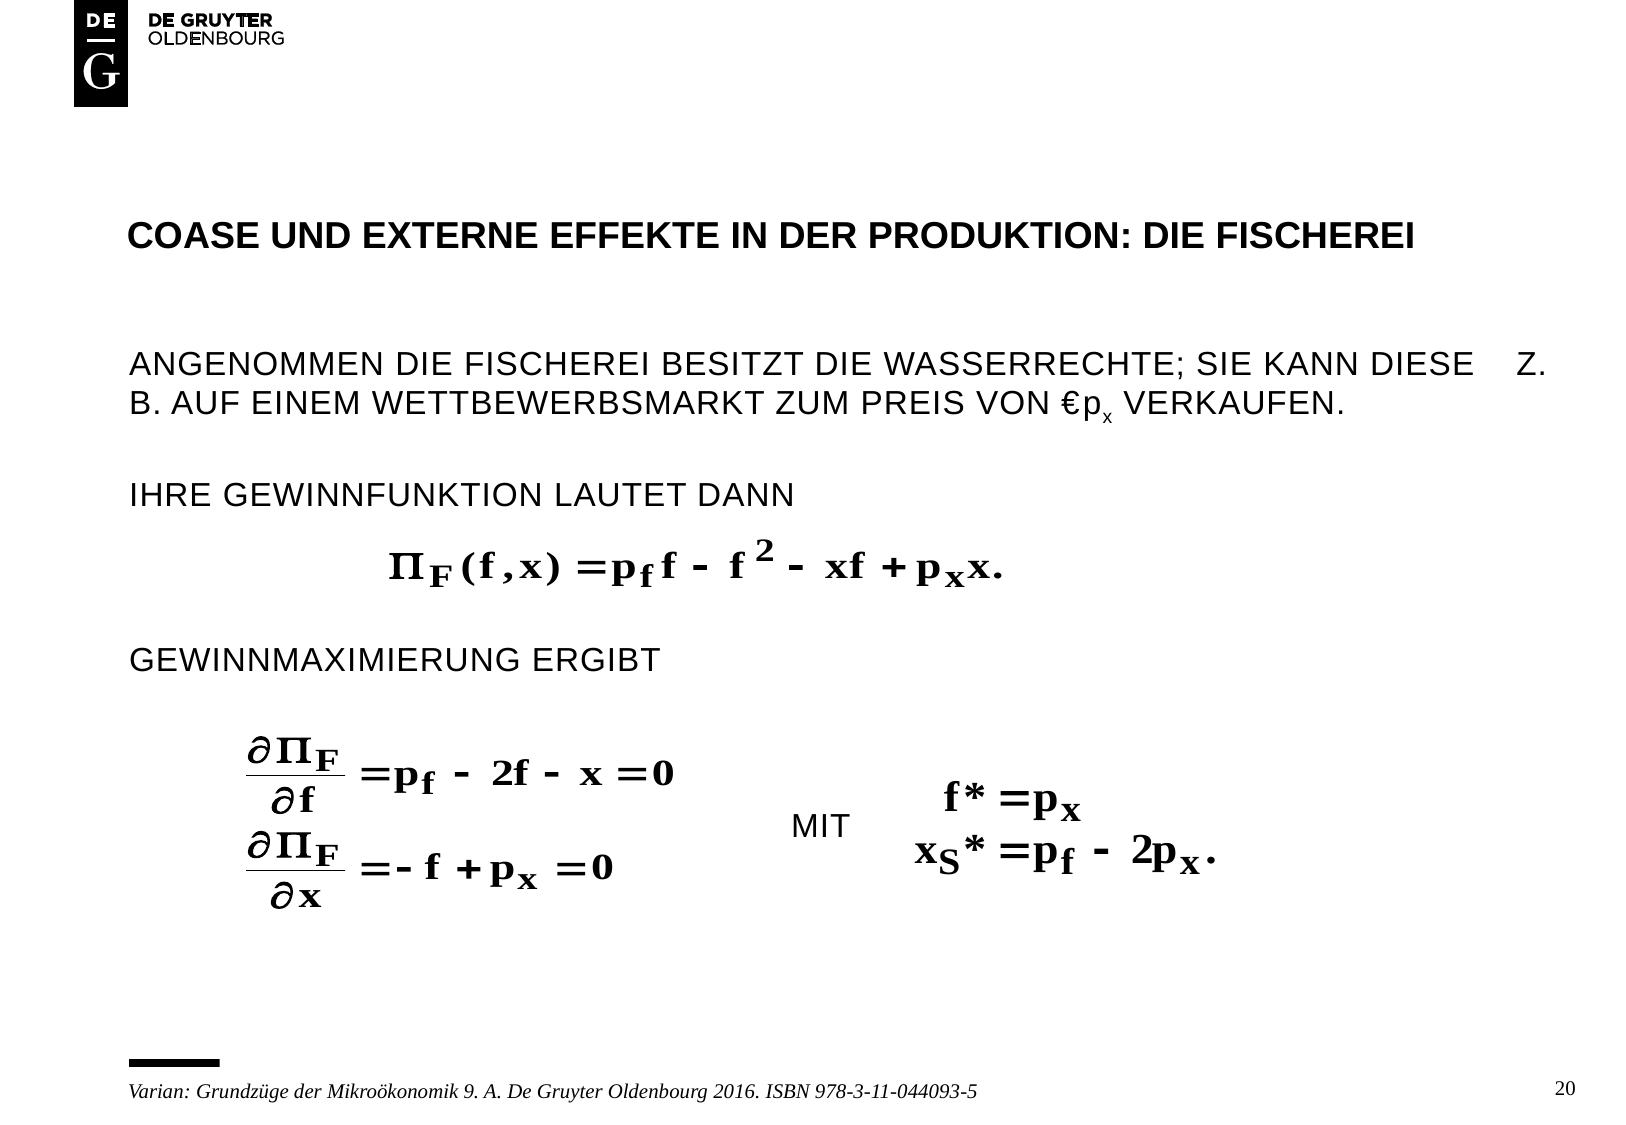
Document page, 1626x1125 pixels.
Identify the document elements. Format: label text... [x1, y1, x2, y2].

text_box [386, 532, 1005, 590]
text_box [912, 773, 1218, 877]
slide_number 20 [1554, 1074, 1614, 1104]
list Angenommen die fischerei besitzt die Wasserrechte; sie kann diese z. B. auf einem Wettbewerbsmarkt zum preis von €px verkaufen. Ihre gewinnfunktion lautet dann Gewinnmaximierung ergibt MIT [129, 260, 1556, 1018]
title Coase und externe effekte in der produktion: DIE FISCHEREI [126, 210, 1554, 268]
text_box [243, 730, 677, 918]
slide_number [128, 1077, 1539, 1108]
